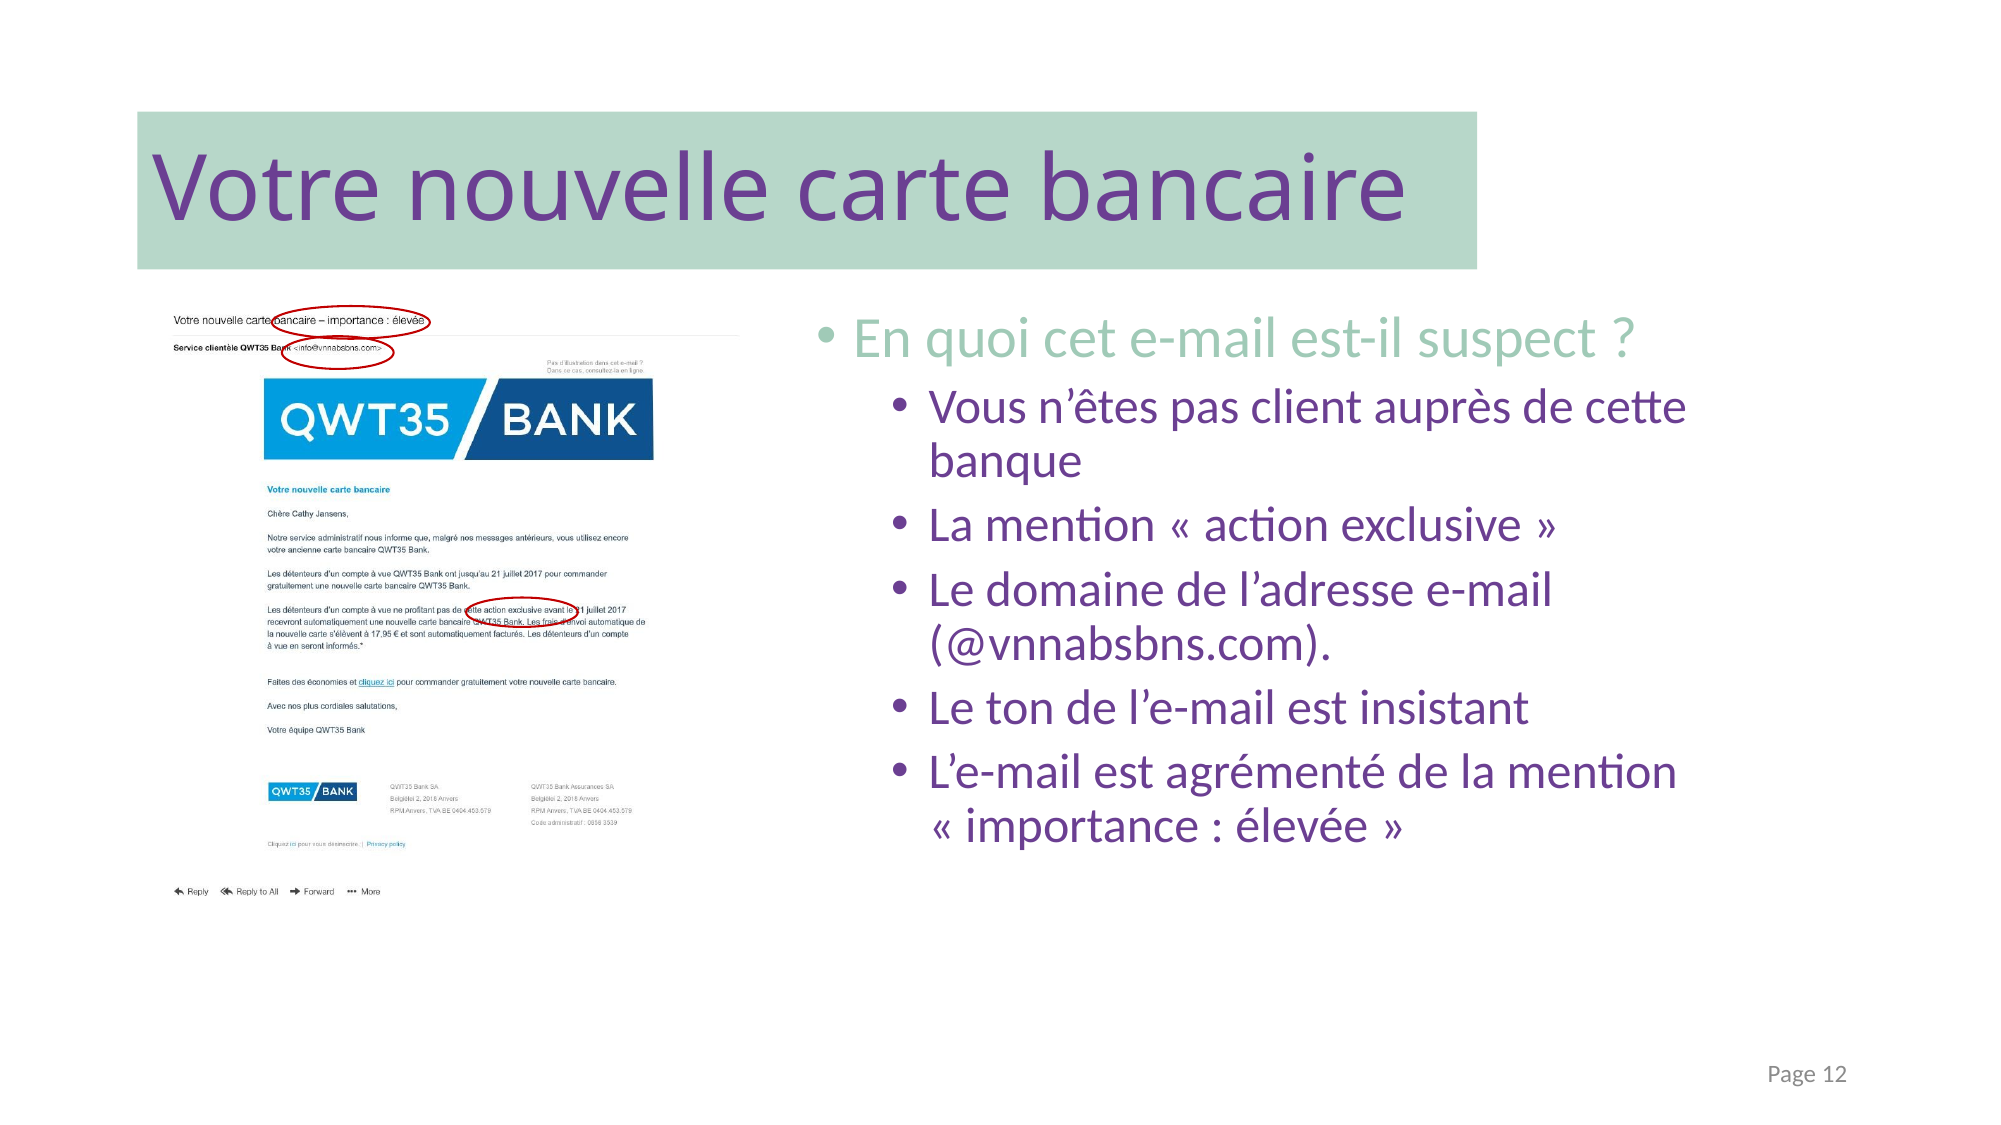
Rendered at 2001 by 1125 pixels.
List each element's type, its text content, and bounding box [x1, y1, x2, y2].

slide_number Page 12 [1412, 1042, 1863, 1103]
title Votre nouvelle carte bancaire [137, 111, 1478, 270]
list En quoi cet e-mail est-il suspect ? Vous n’êtes pas client auprès de cette banque La mention « action exclusive » Le domaine de l’adresse e-mail (@vnnabsbns.com). Le ton de l’e-mail est insistant L’e-mail est agrémenté de la mention « importance : élevée » [801, 299, 1863, 1014]
picture [148, 299, 762, 913]
